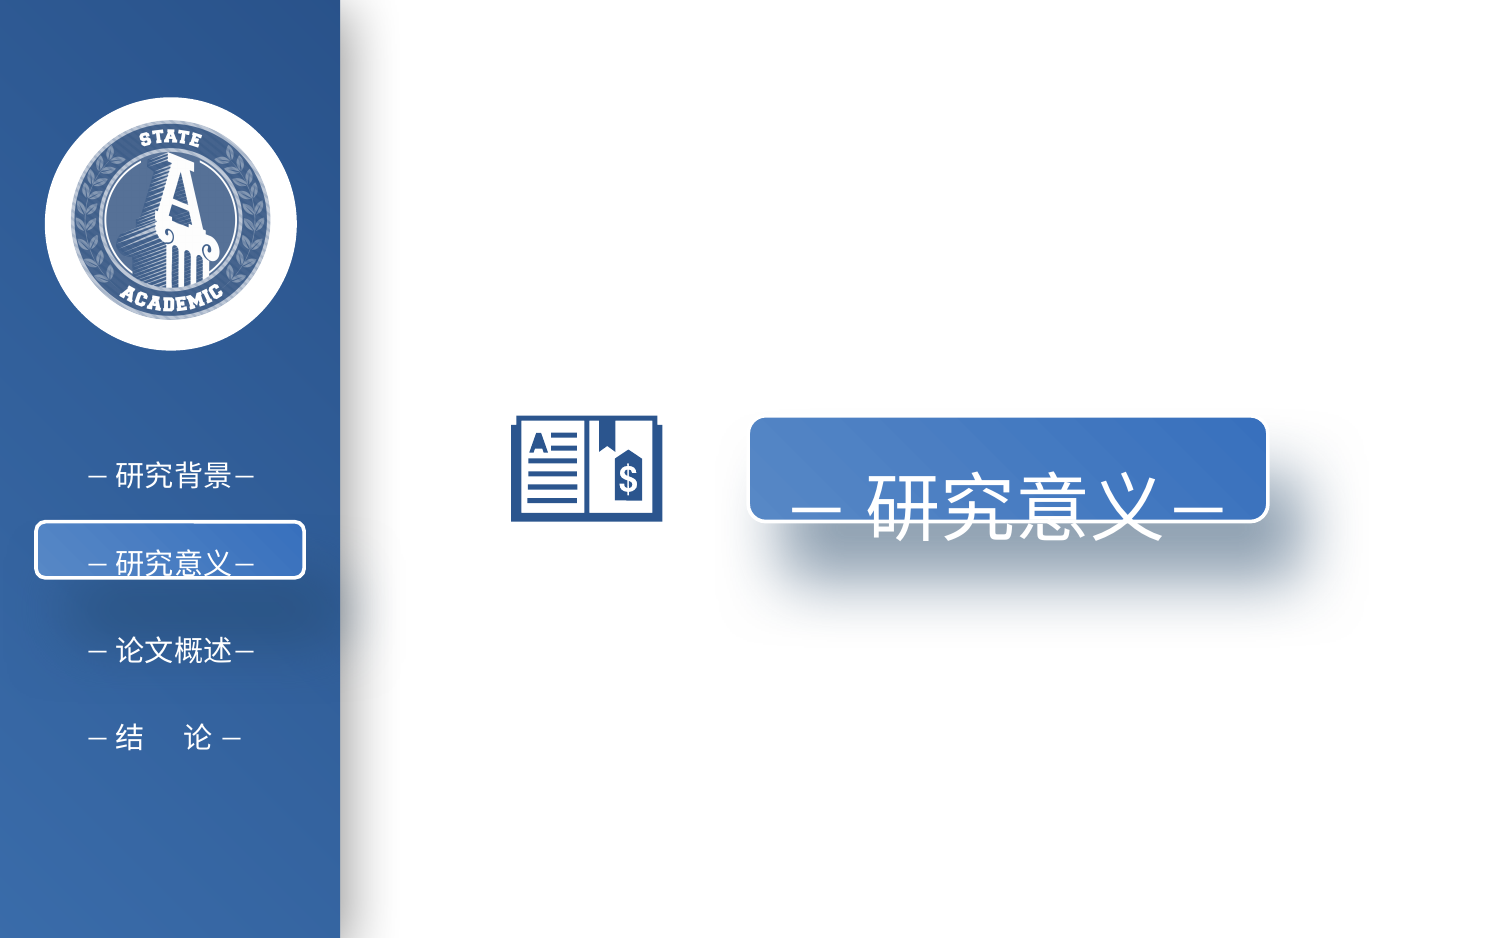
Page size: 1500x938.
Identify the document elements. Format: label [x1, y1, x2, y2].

text_box [0, 0, 341, 938]
text_box [747, 317, 1269, 522]
text_box [511, 415, 663, 522]
